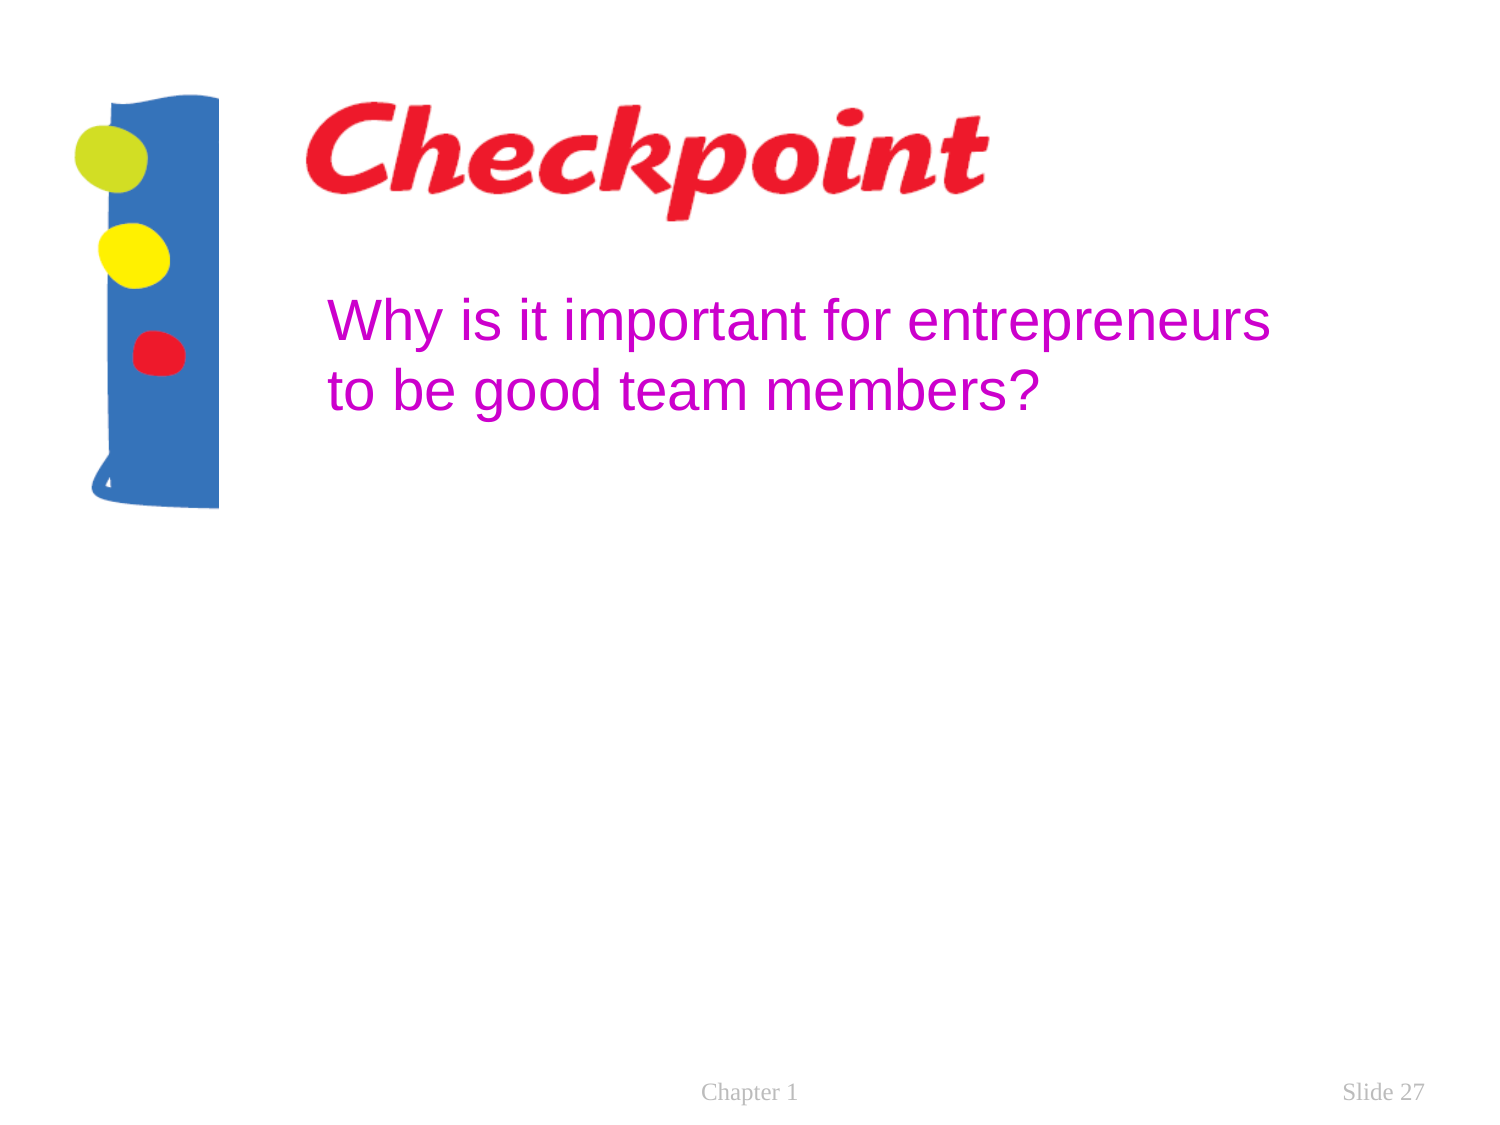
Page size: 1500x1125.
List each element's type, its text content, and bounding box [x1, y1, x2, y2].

text_box Why is it important for entrepreneurs to be good team members? [312, 274, 1350, 430]
picture [274, 87, 1013, 233]
picture [62, 74, 220, 526]
slide_number Slide 27 [1299, 1052, 1425, 1113]
footer Chapter 1 [512, 1052, 988, 1113]
